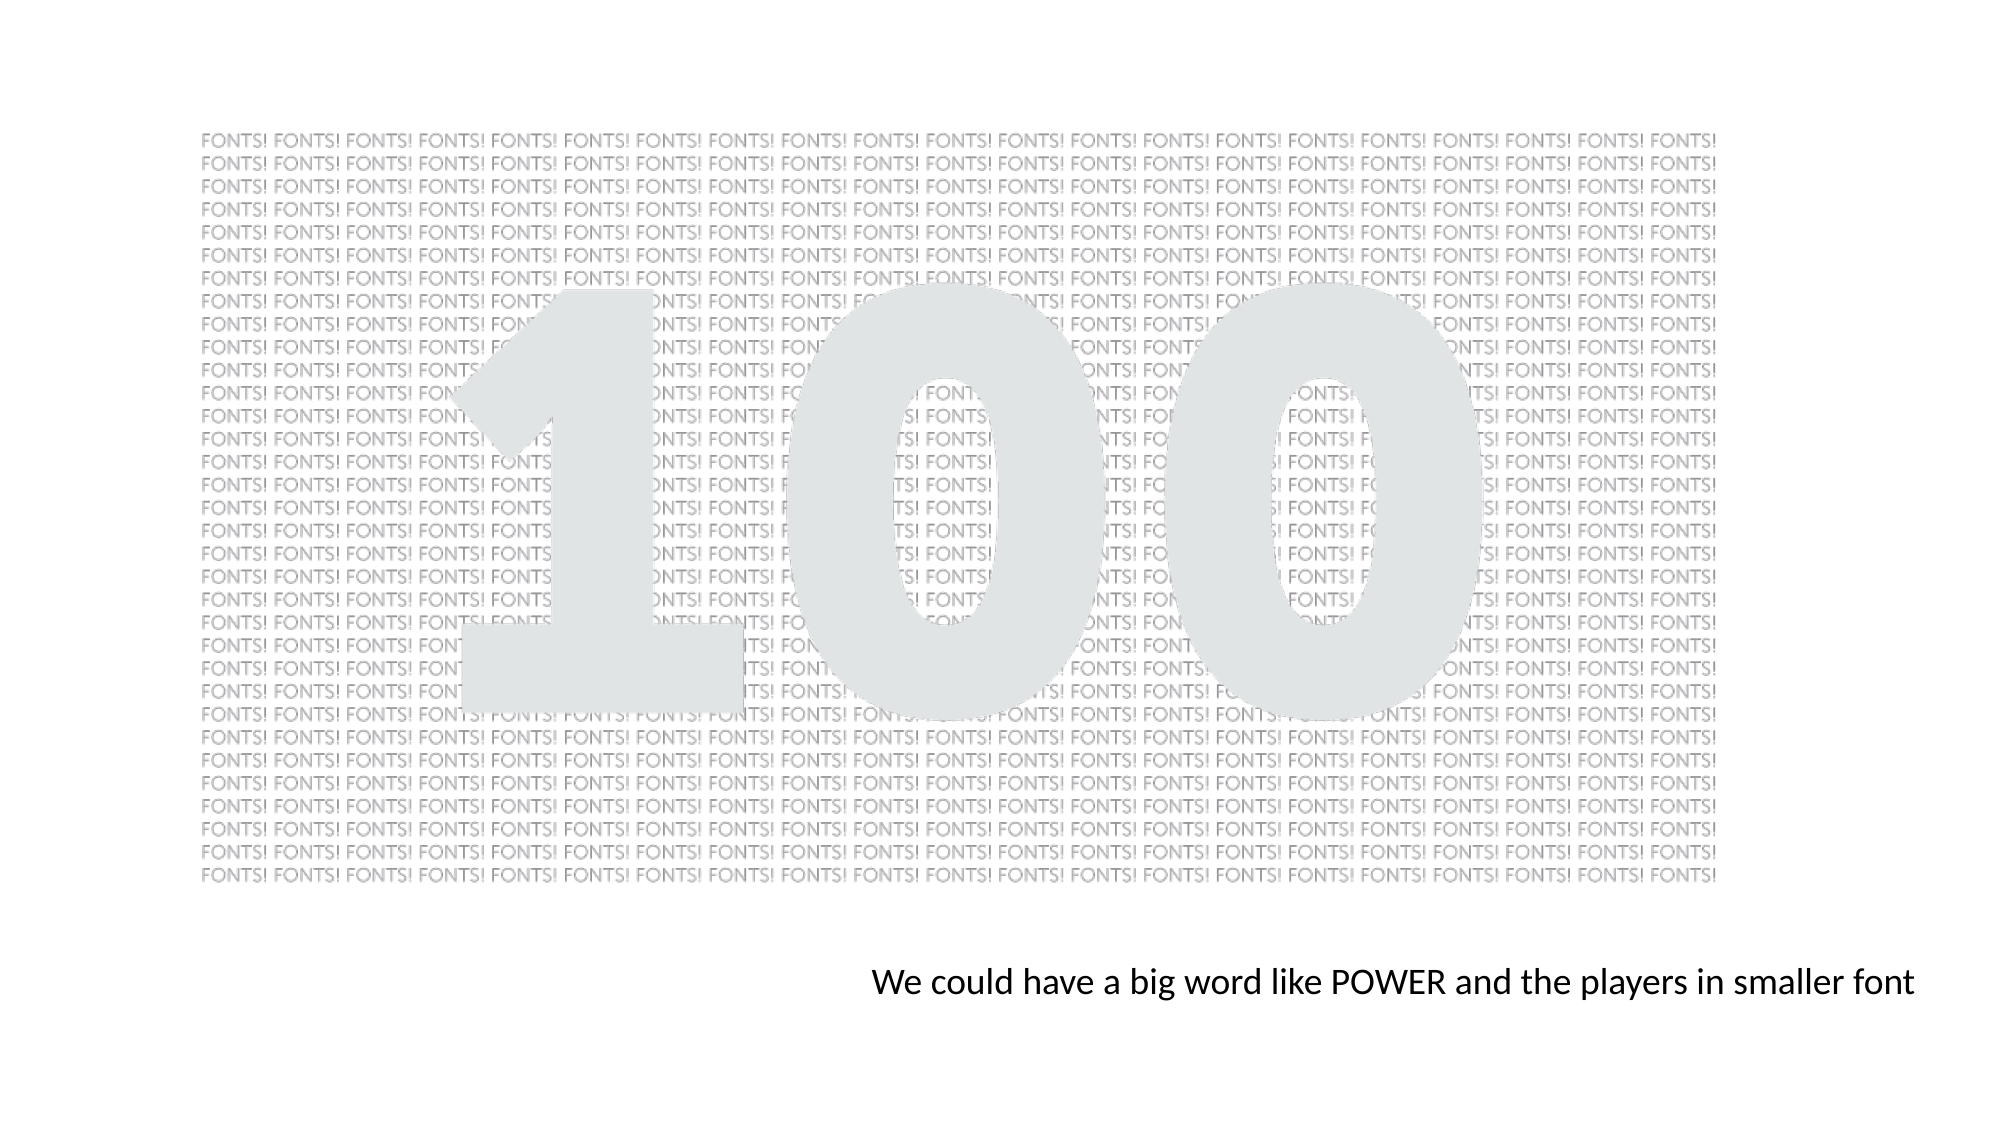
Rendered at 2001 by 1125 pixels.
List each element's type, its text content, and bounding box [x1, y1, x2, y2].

text_box We could have a big word like POWER and the players in smaller font [856, 949, 1932, 1010]
picture [196, 125, 1724, 890]
